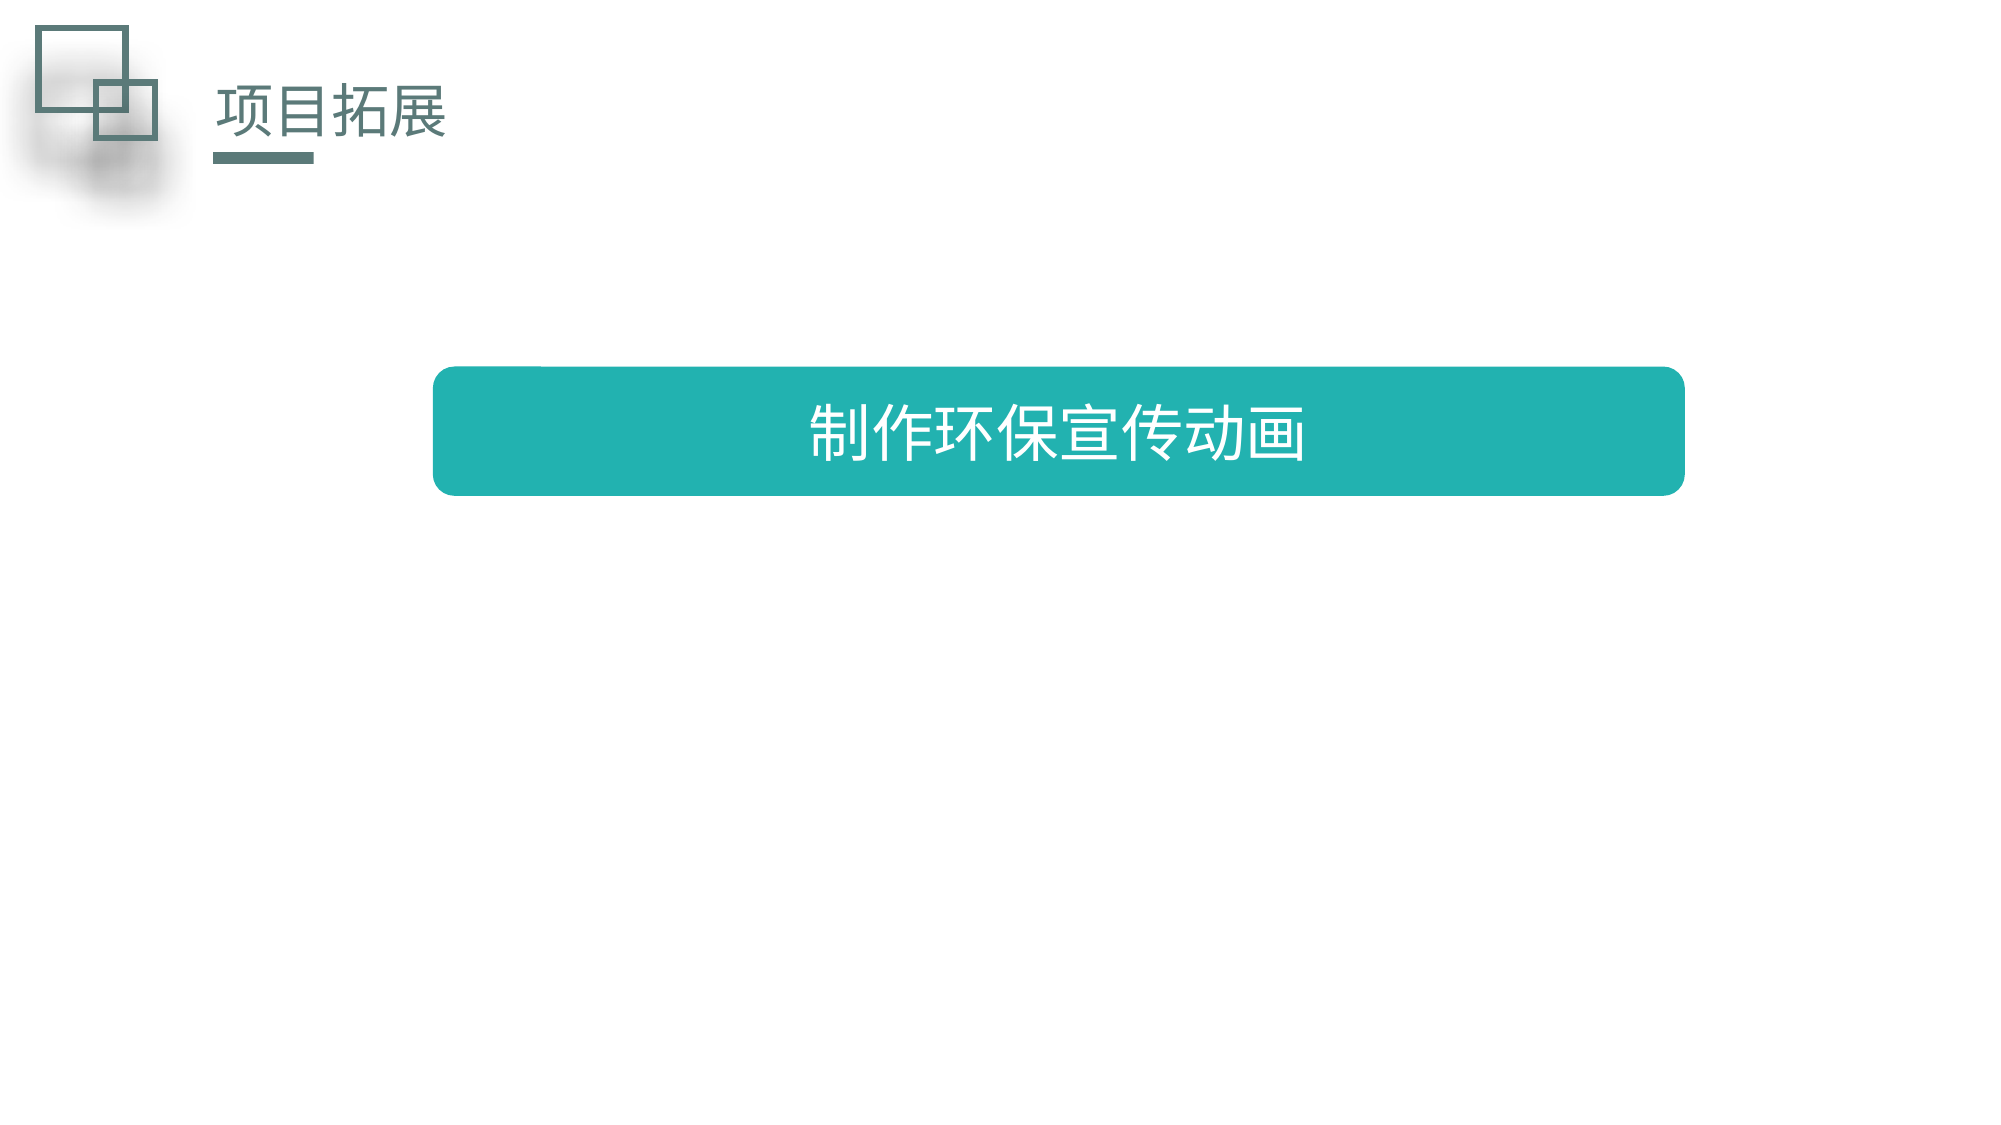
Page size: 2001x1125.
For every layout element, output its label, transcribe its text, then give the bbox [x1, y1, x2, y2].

text_box [95, 81, 156, 139]
text_box 制作环保宣传动画 [431, 365, 1686, 497]
text_box [37, 27, 127, 111]
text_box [173, 66, 481, 164]
